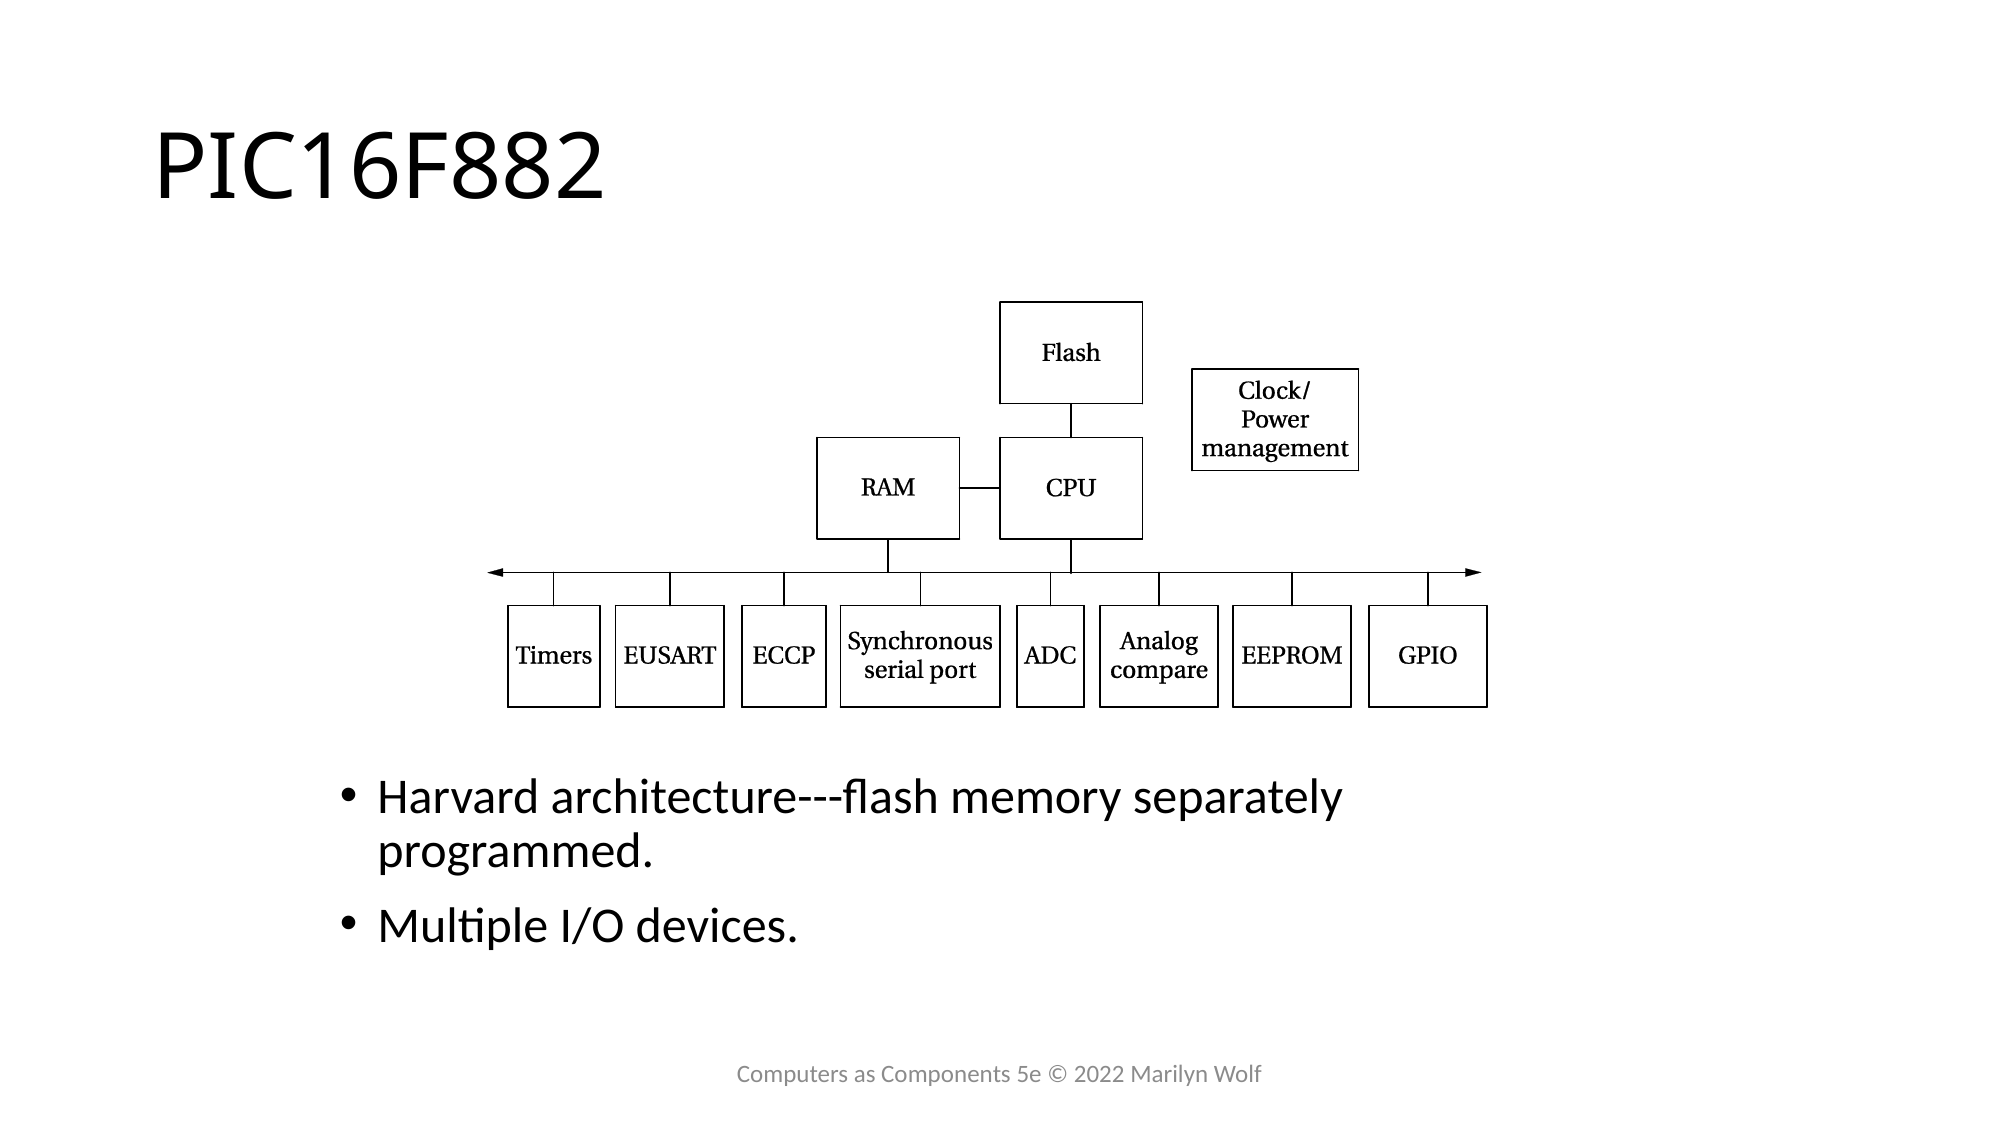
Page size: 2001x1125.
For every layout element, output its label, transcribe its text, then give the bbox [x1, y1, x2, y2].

footer Computers as Components 5e © 2022 Marilyn Wolf [662, 1042, 1338, 1103]
title PIC16F882 [137, 59, 1863, 278]
list Harvard architecture---flash memory separately programmed. Multiple I/O devices. [324, 762, 1625, 994]
picture [487, 299, 1489, 708]
